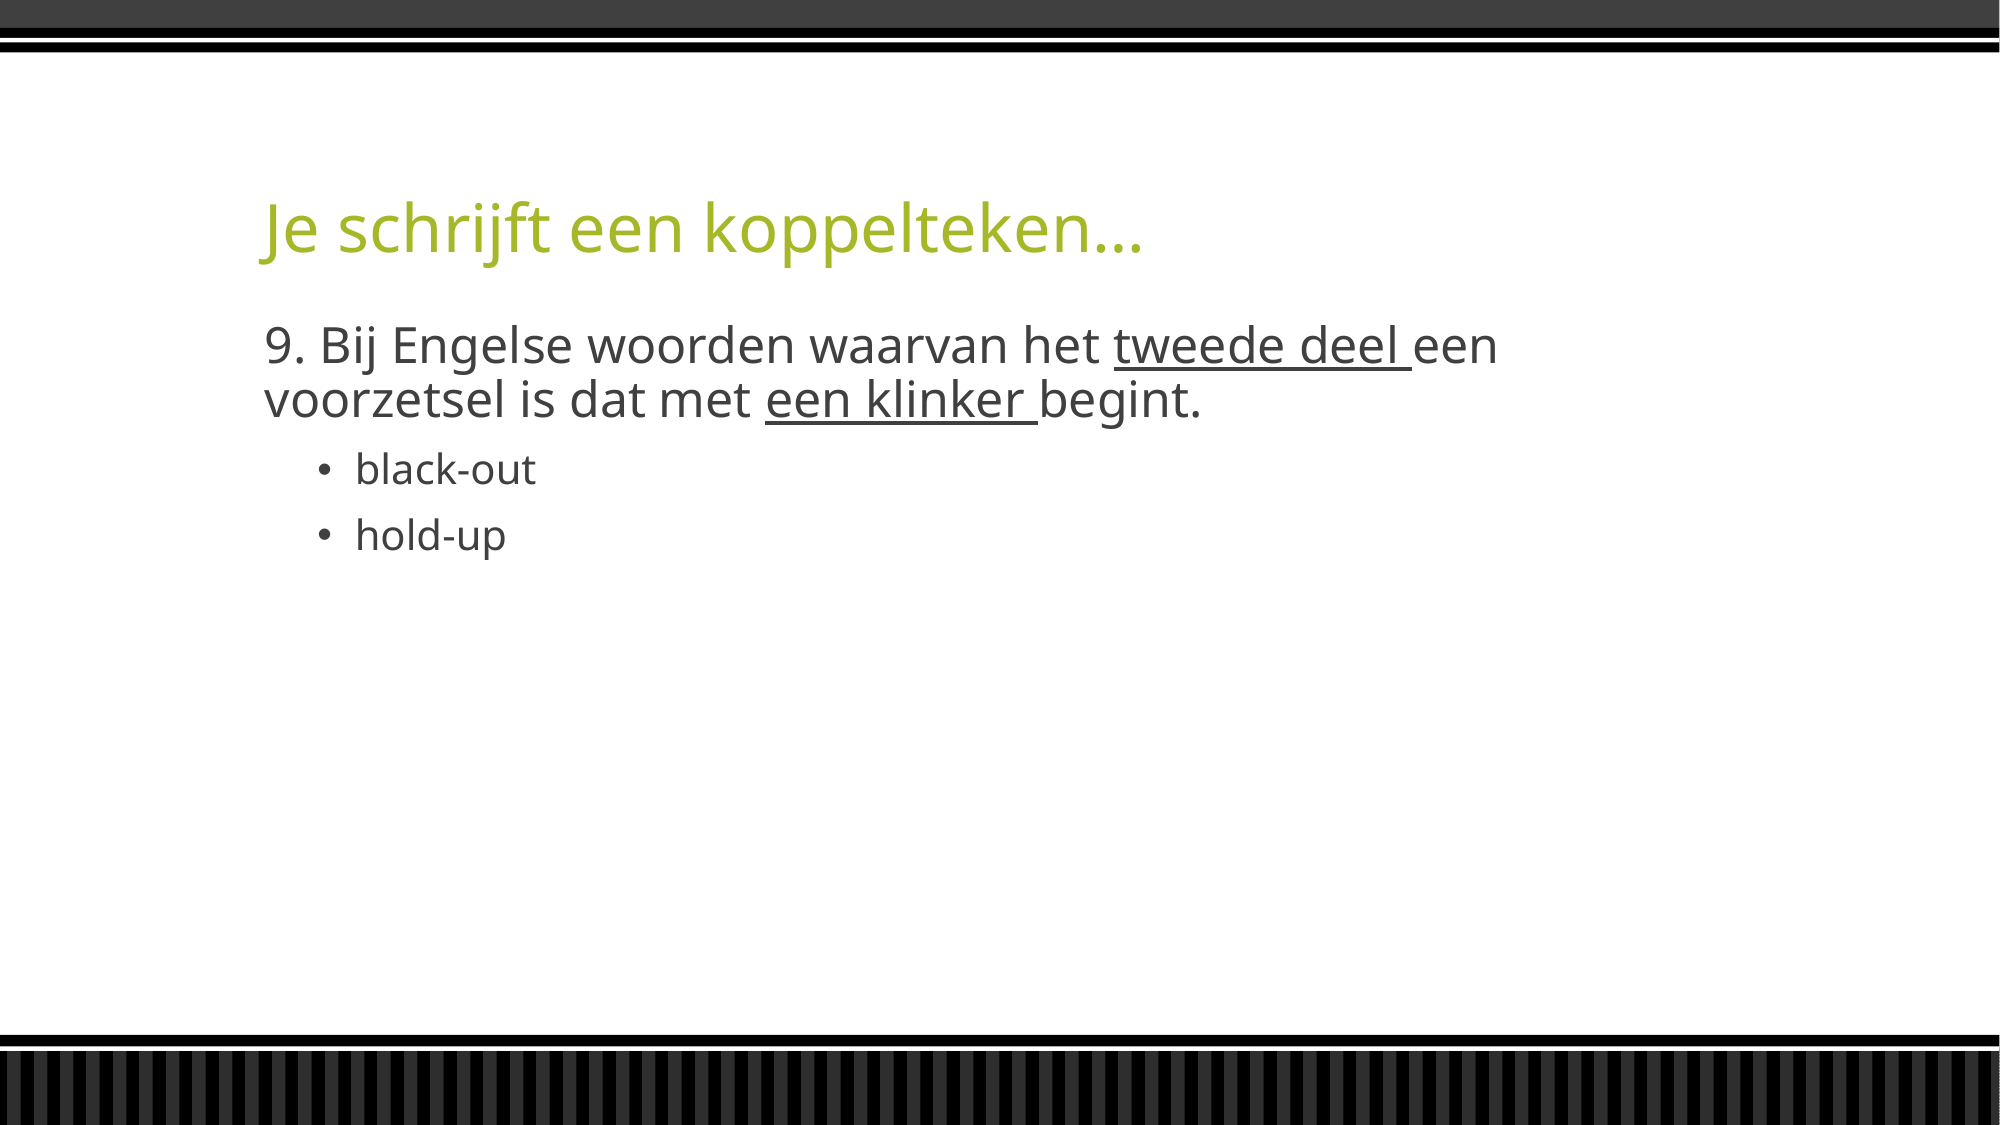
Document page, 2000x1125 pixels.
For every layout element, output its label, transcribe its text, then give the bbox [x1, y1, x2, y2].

title Je schrijft een koppelteken… [249, 99, 1750, 275]
list 9. Bij Engelse woorden waarvan het tweede deel een voorzetsel is dat met een klinker begint. black-out hold-up [249, 312, 1750, 988]
